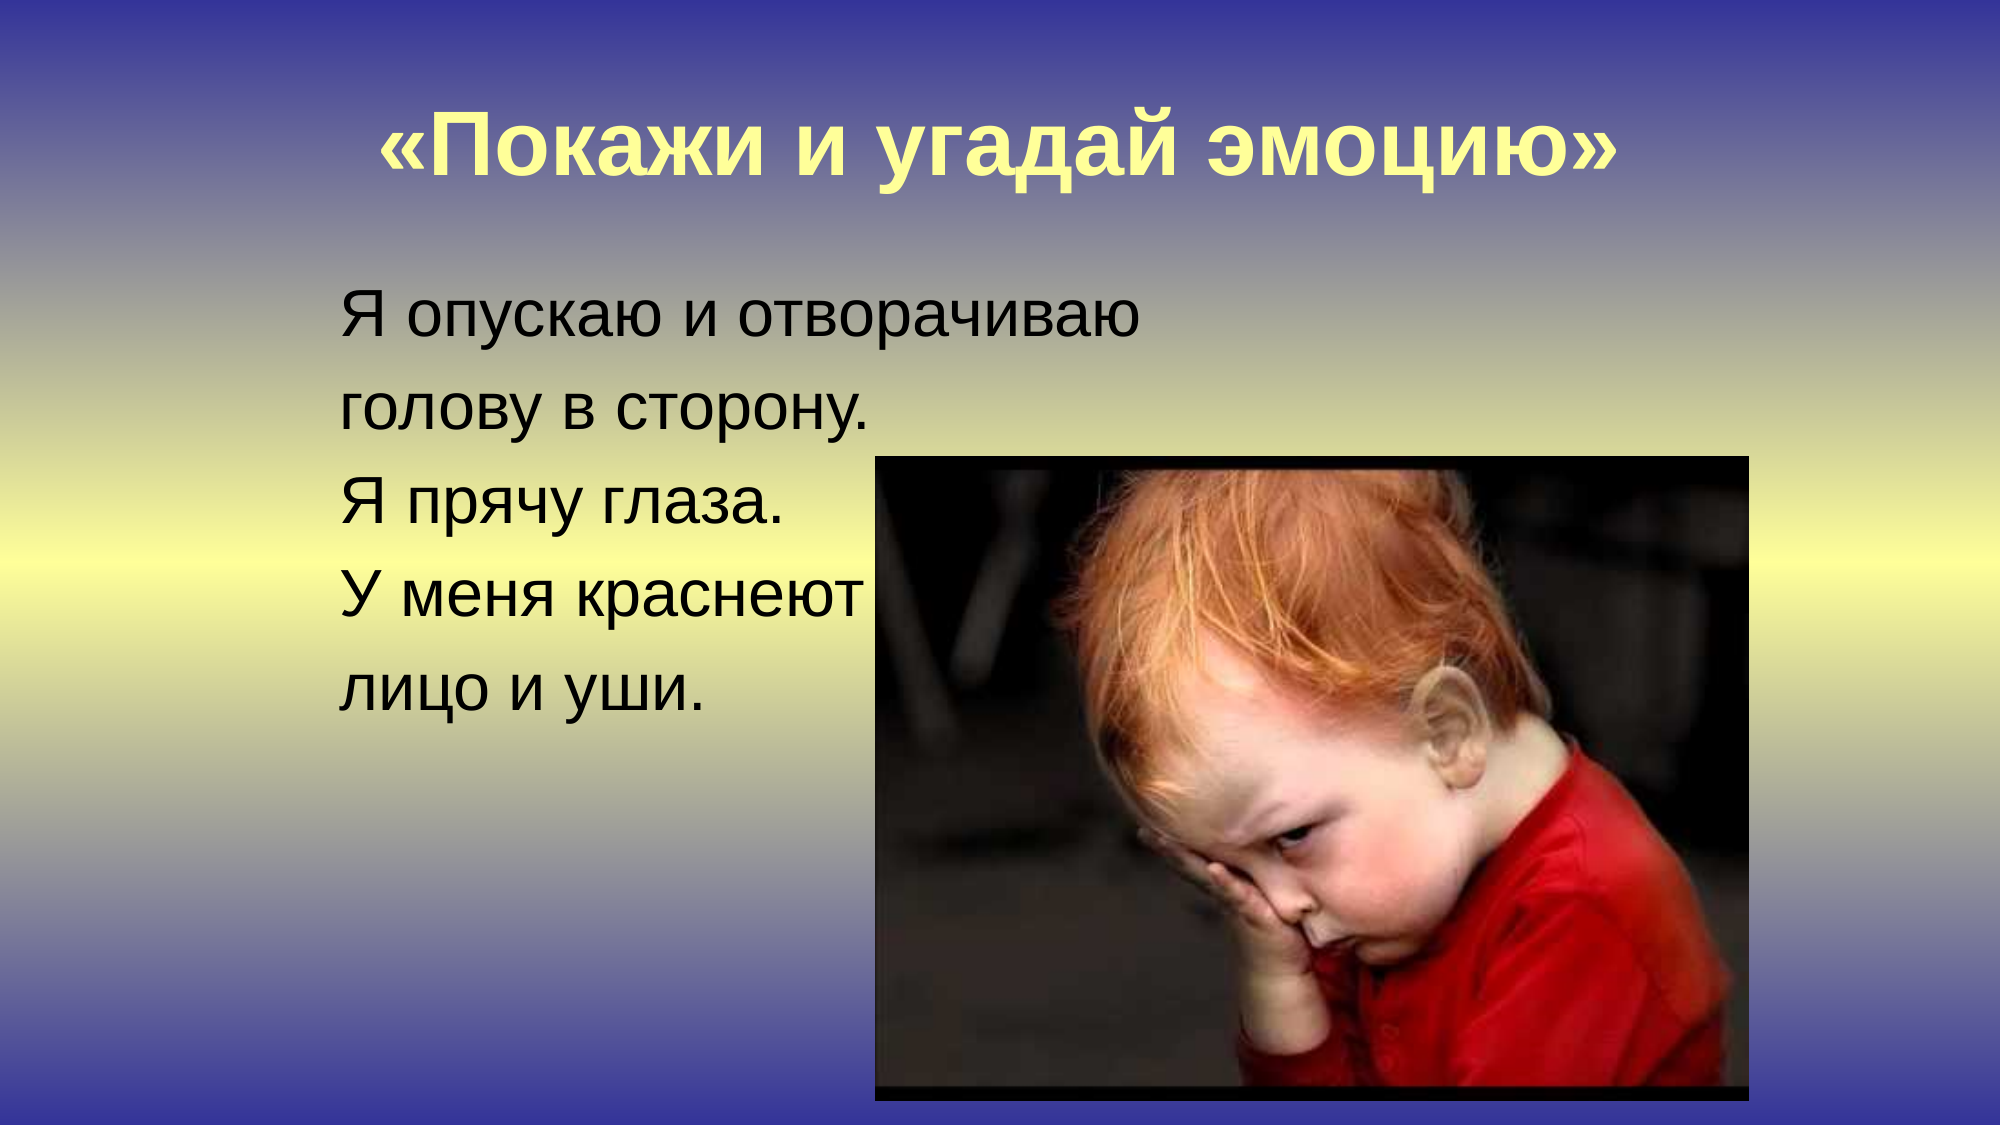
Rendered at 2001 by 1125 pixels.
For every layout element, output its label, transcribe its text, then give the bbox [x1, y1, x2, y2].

title «Покажи и угадай эмоцию» [99, 45, 1900, 233]
picture [874, 455, 1749, 1101]
list Я опускаю и отворачиваю голову в сторону. Я прячу глаза. У меня краснеют лицо и уши. [324, 262, 1721, 1005]
